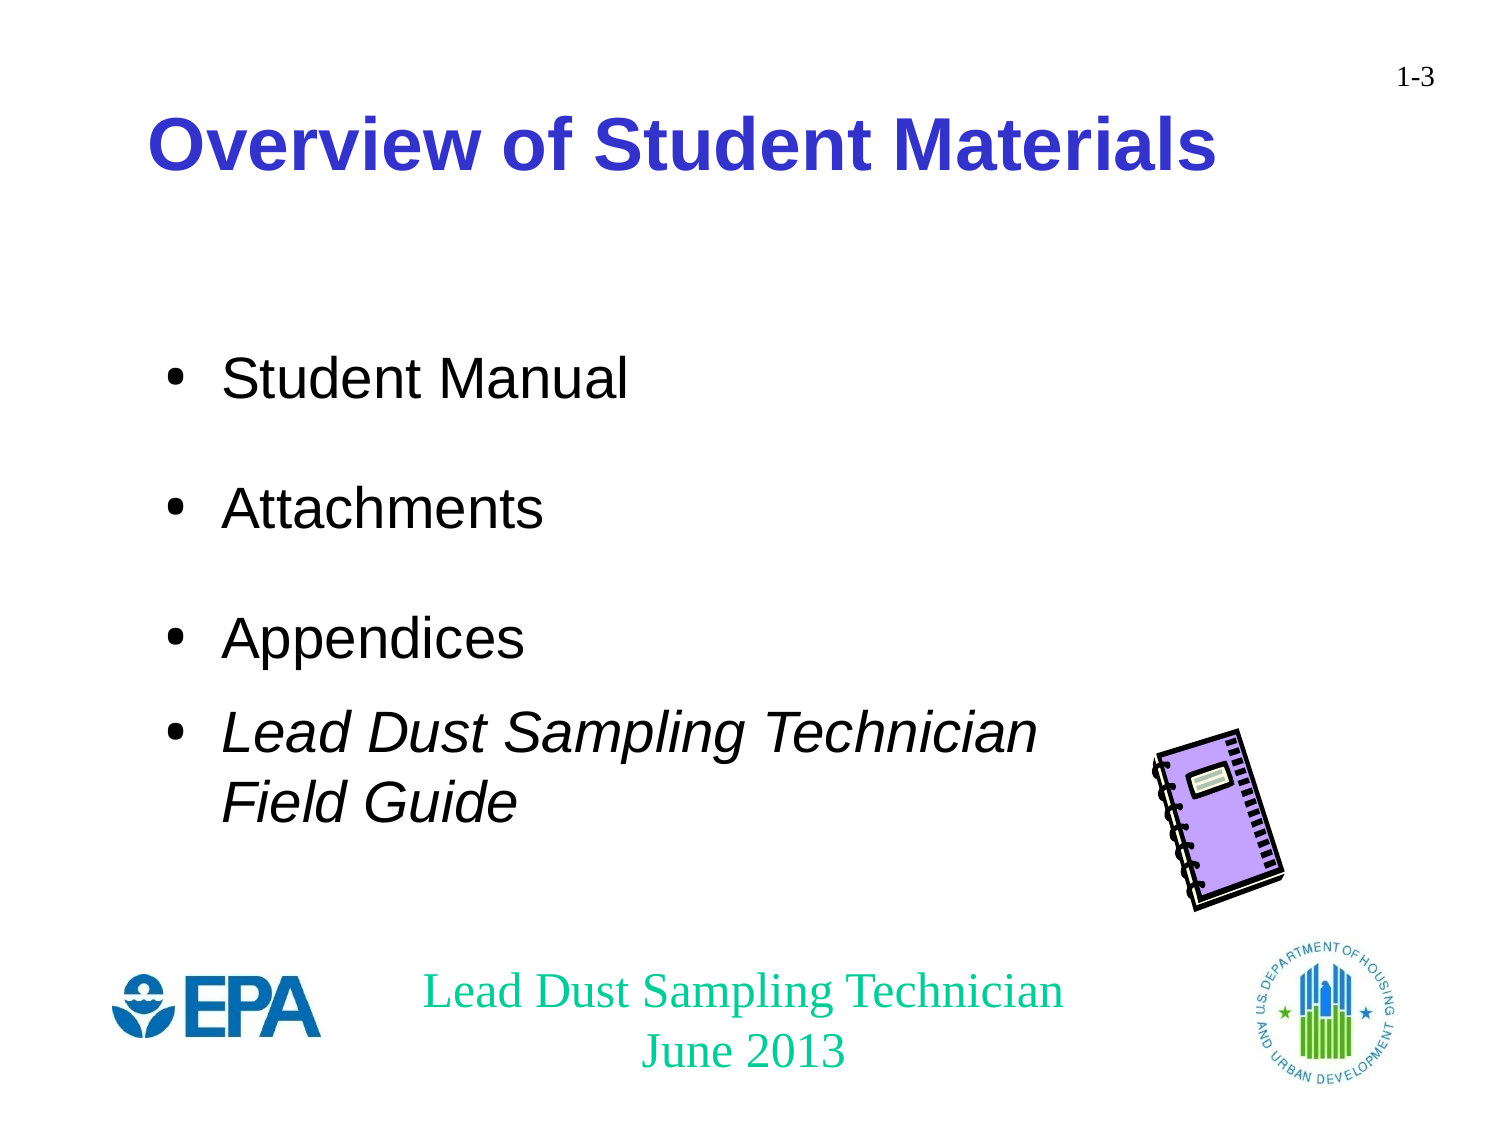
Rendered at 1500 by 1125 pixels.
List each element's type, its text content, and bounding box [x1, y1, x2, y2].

text_box Student Manual Attachments Appendices Lead Dust Sampling Technician Field Guide [150, 297, 1404, 823]
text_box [1149, 724, 1288, 916]
picture [112, 974, 321, 1038]
title Overview of Student Materials [86, 46, 1281, 234]
picture [1250, 937, 1400, 1088]
